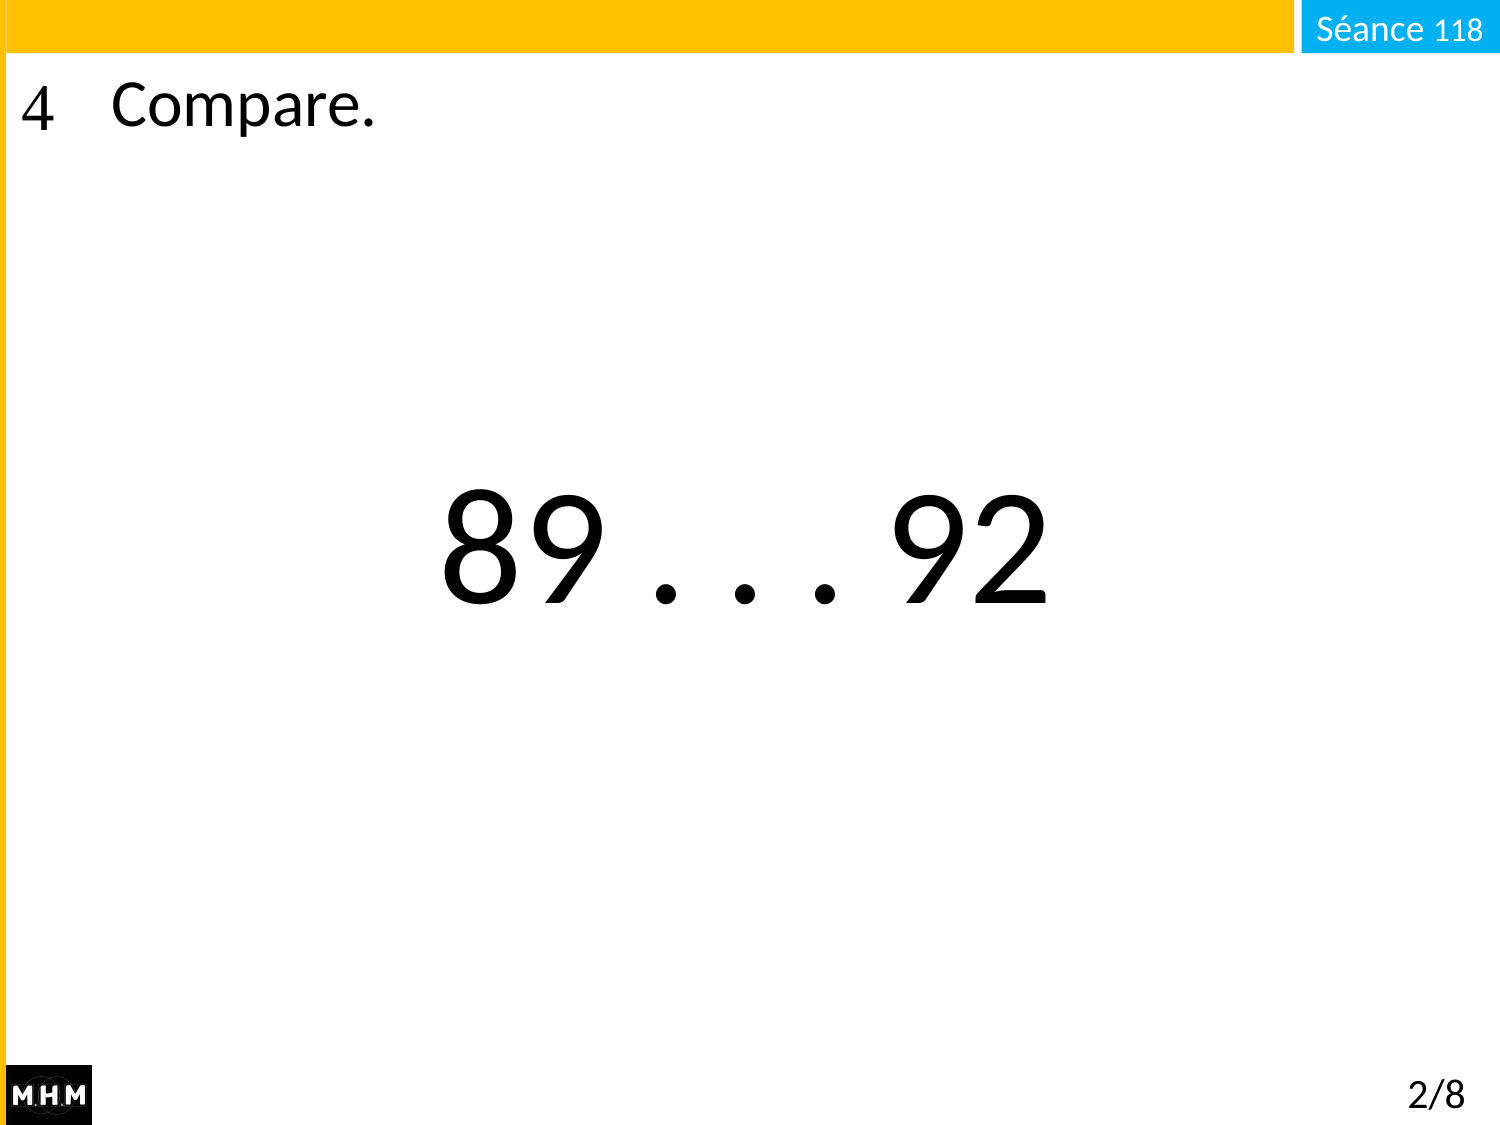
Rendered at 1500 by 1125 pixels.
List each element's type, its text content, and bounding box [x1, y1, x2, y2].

list 2/8 [1373, 1064, 1500, 1125]
title Compare. [96, 60, 1391, 149]
text_box 89 . . . 92 [424, 429, 1101, 645]
picture [6, 1065, 92, 1125]
